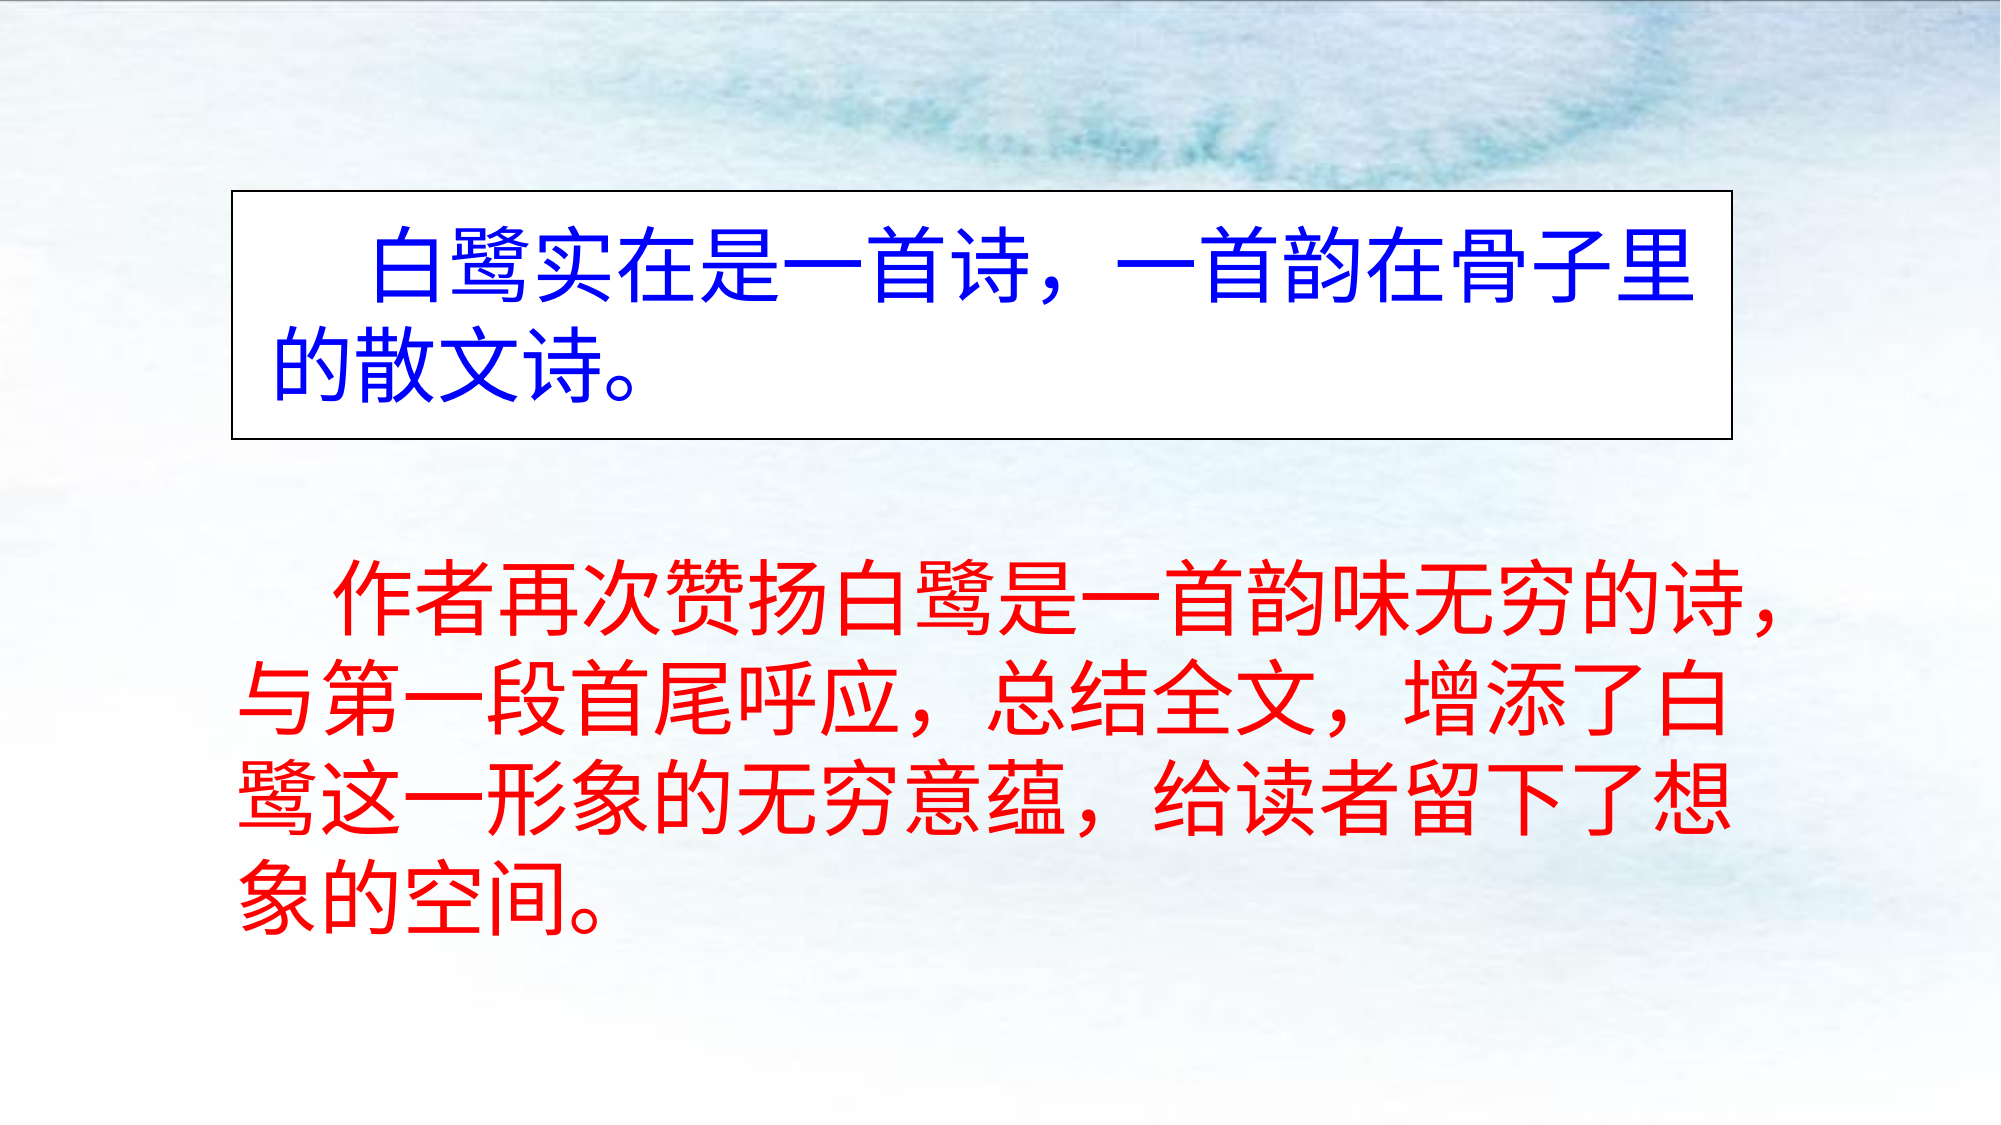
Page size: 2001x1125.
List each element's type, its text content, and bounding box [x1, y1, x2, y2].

text_box [231, 190, 1733, 440]
picture [0, 0, 2001, 1125]
text_box 作者再次赞扬白鹭是一首韵味无穷的诗，与第一段首尾呼应，总结全文，增添了白鹭这一形象的无穷意蕴，给读者留下了想象的空间。 [220, 538, 1798, 954]
text_box 白鹭实在是一首诗，一首韵在骨子里的散文诗。 [255, 206, 1733, 421]
